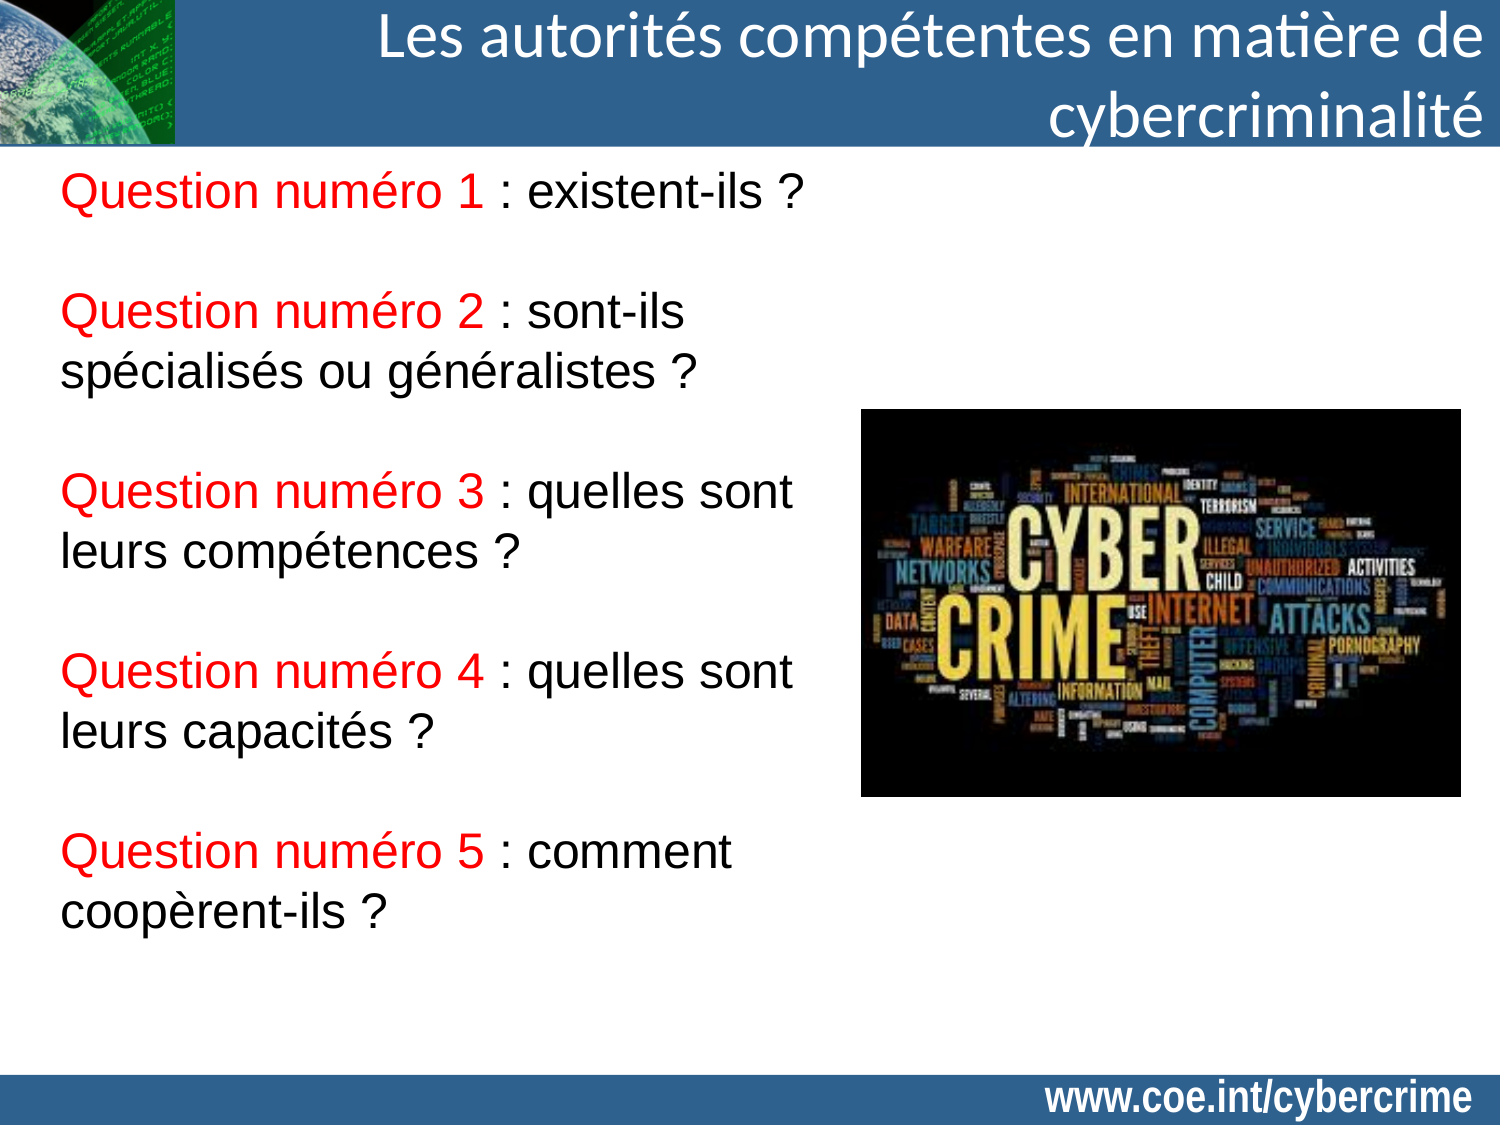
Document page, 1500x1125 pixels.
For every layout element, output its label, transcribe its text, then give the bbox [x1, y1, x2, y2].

picture [0, 0, 175, 144]
text_box [0, 1073, 1030, 1125]
picture [861, 409, 1461, 797]
text_box Les autorités compétentes en matière de cybercriminalité [177, 0, 1500, 149]
text_box www.coe.int/cybercrime [1030, 1059, 1500, 1125]
text_box Question numéro 1 : existent-ils ? Question numéro 2 : sont-ils spécialisés ou généralistes ? Question numéro 3 : quelles sont leurs compétences ? Question numéro 4 : quelles sont leurs capacités ? Question numéro 5 : comment coopèrent-ils ? [45, 151, 824, 946]
